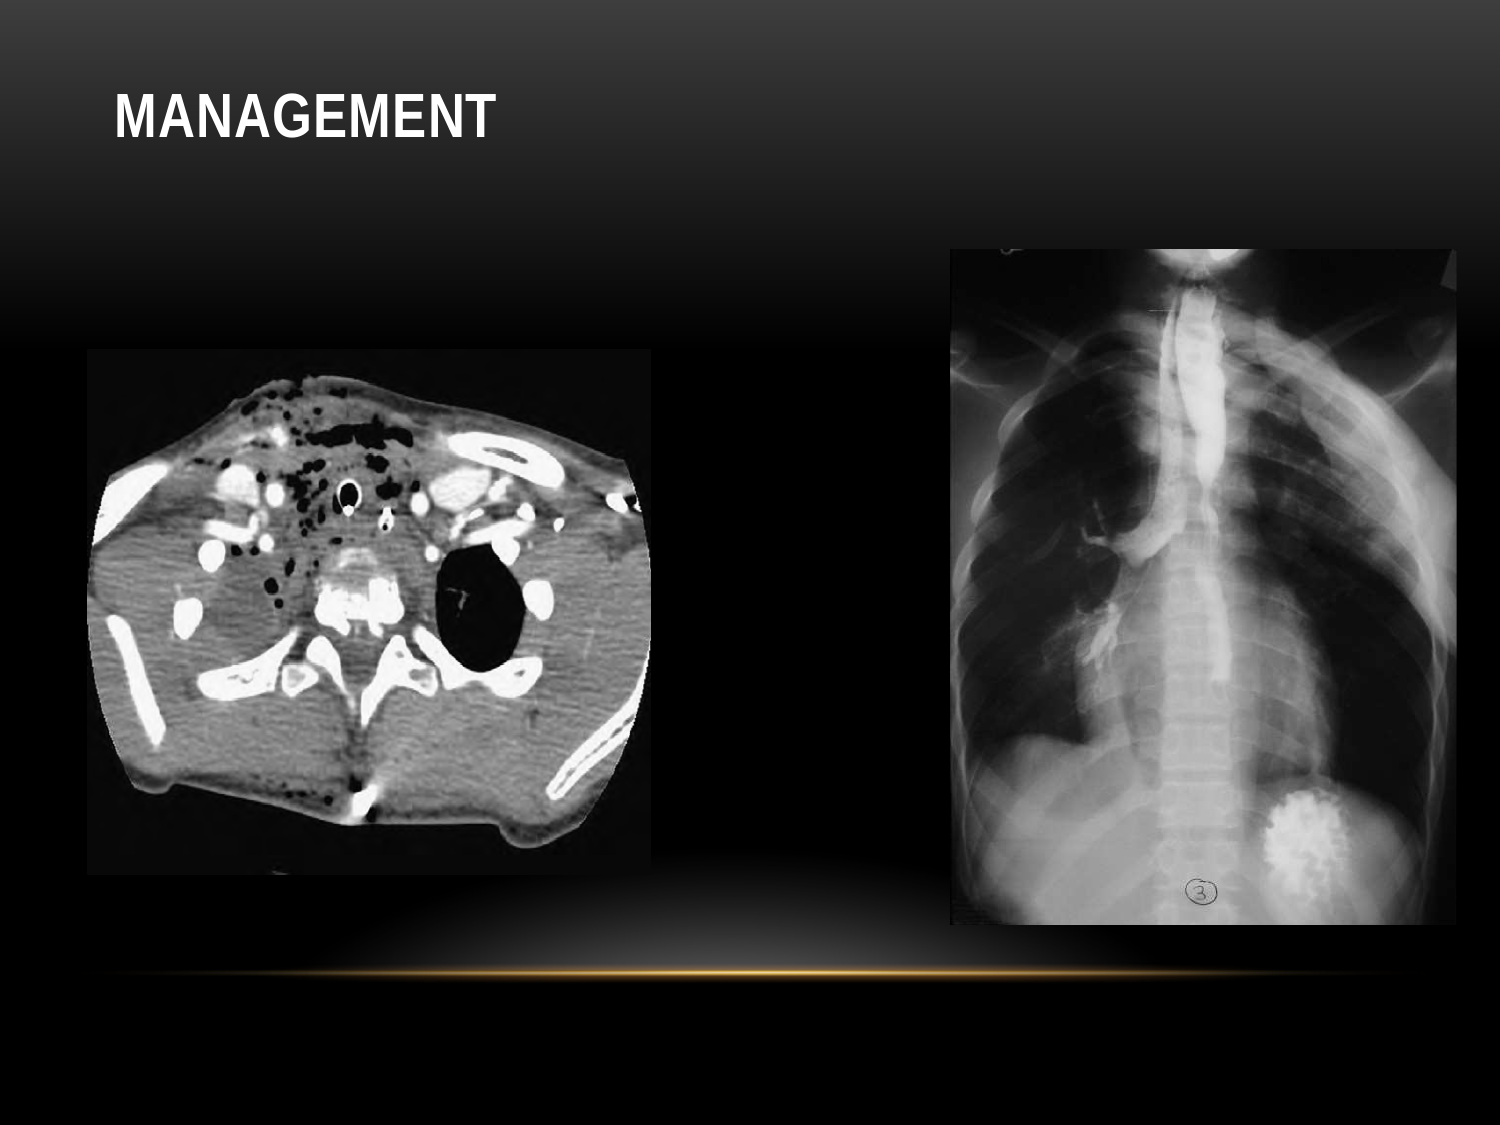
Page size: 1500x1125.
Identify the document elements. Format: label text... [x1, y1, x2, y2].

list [949, 249, 1457, 926]
title Management [99, 45, 1400, 233]
picture [0, 0, 1500, 1125]
